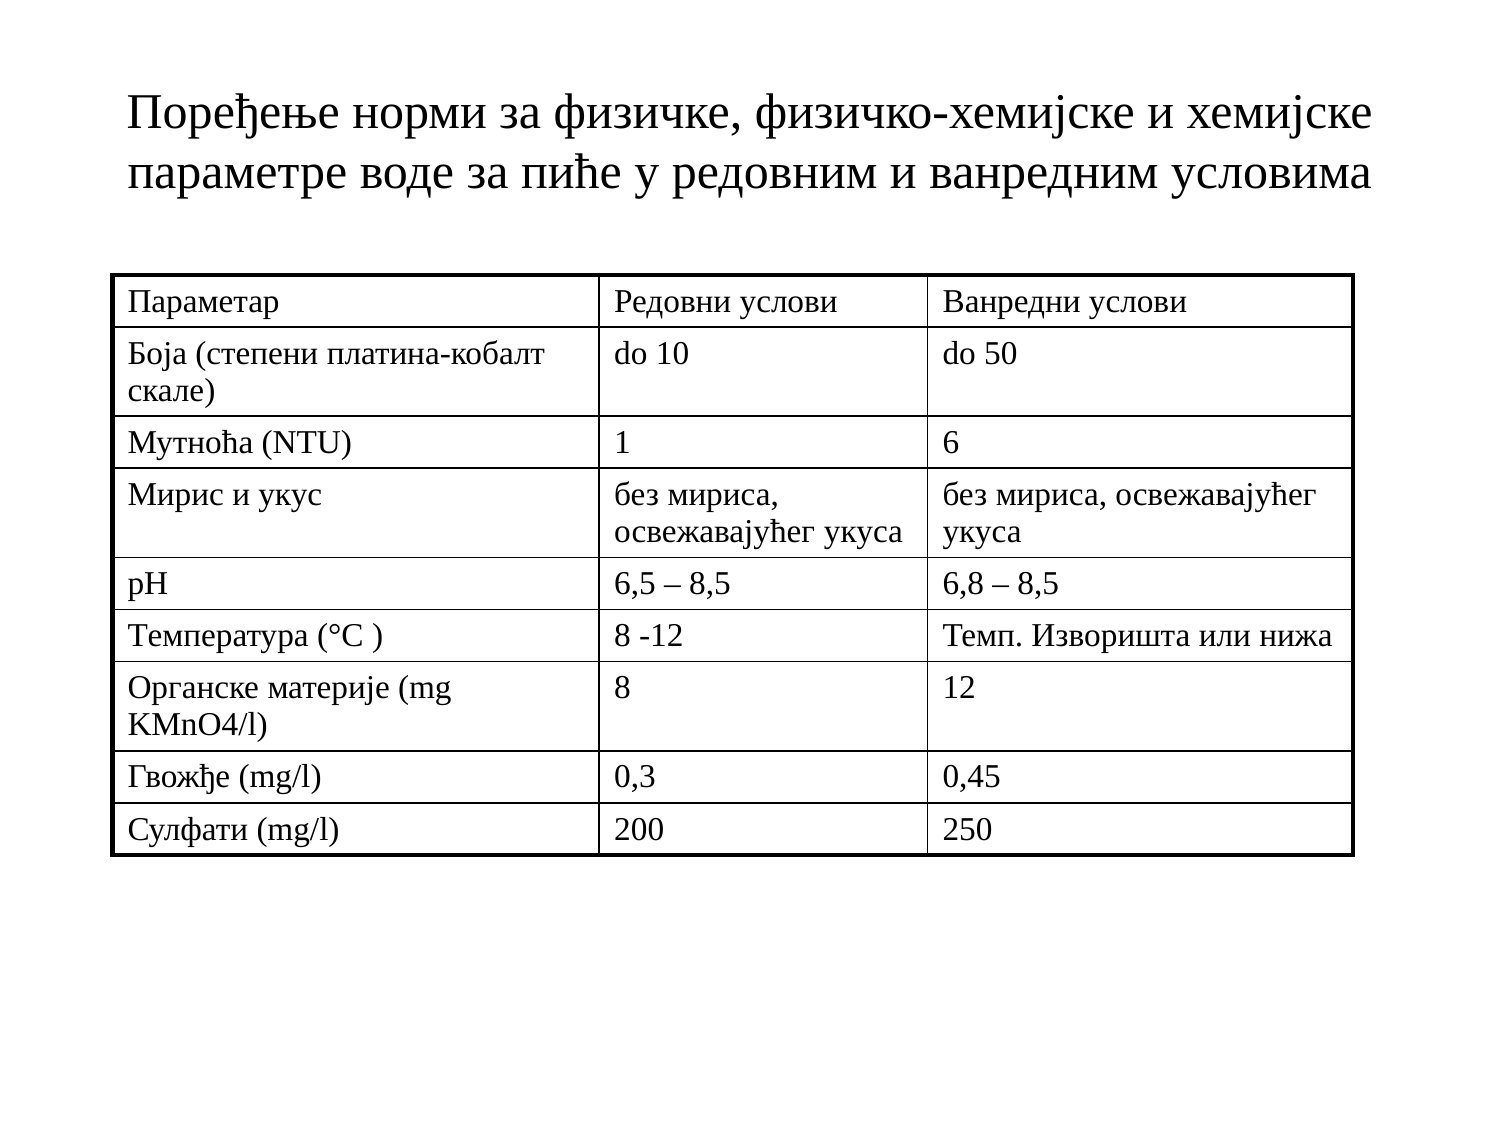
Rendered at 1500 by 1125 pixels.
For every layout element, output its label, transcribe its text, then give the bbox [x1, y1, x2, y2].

table_cell 8 [600, 662, 927, 750]
table_cell Tемпература (°C ) [115, 610, 598, 661]
table_cell Мутноћа (NTU) [115, 417, 598, 467]
table_cell без мириса, освежавајућег укуса [928, 469, 1351, 557]
table_cell Боја (степени платина-кобалт скале) [115, 328, 598, 415]
table_cell 1 [600, 417, 927, 467]
table_cell Органске материје (mg KMnO4/l) [115, 662, 598, 750]
table_cell Мирис и укус [115, 469, 598, 557]
table_cell 250 [928, 804, 1351, 853]
table_cell 8 -12 [600, 610, 927, 661]
table_cell pH [115, 558, 598, 609]
table_cell 0,3 [600, 752, 927, 802]
table_cell без мириса, освежавајућег укуса [600, 469, 927, 557]
table_cell do 50 [928, 328, 1351, 415]
title Поређење норми за физичке, физичко-хемијске и хемијске параметре воде за пиће у редовним и ванредним условима [75, 45, 1425, 233]
table_header Редовни услови [600, 277, 927, 326]
table_cell 12 [928, 662, 1351, 750]
table_cell Темп. Изворишта или нижа [928, 610, 1351, 661]
table_cell Гвожђе (mg/l) [115, 752, 598, 802]
table_cell 6,5 – 8,5 [600, 558, 927, 609]
table_cell do 10 [600, 328, 927, 415]
table_cell 200 [600, 804, 927, 853]
table_header Ванредни услови [928, 277, 1351, 326]
table_cell Сулфати (mg/l) [115, 804, 598, 853]
table_header Параметар [115, 277, 598, 326]
table_cell 6 [928, 417, 1351, 467]
table_cell 6,8 – 8,5 [928, 558, 1351, 609]
table_cell 0,45 [928, 752, 1351, 802]
